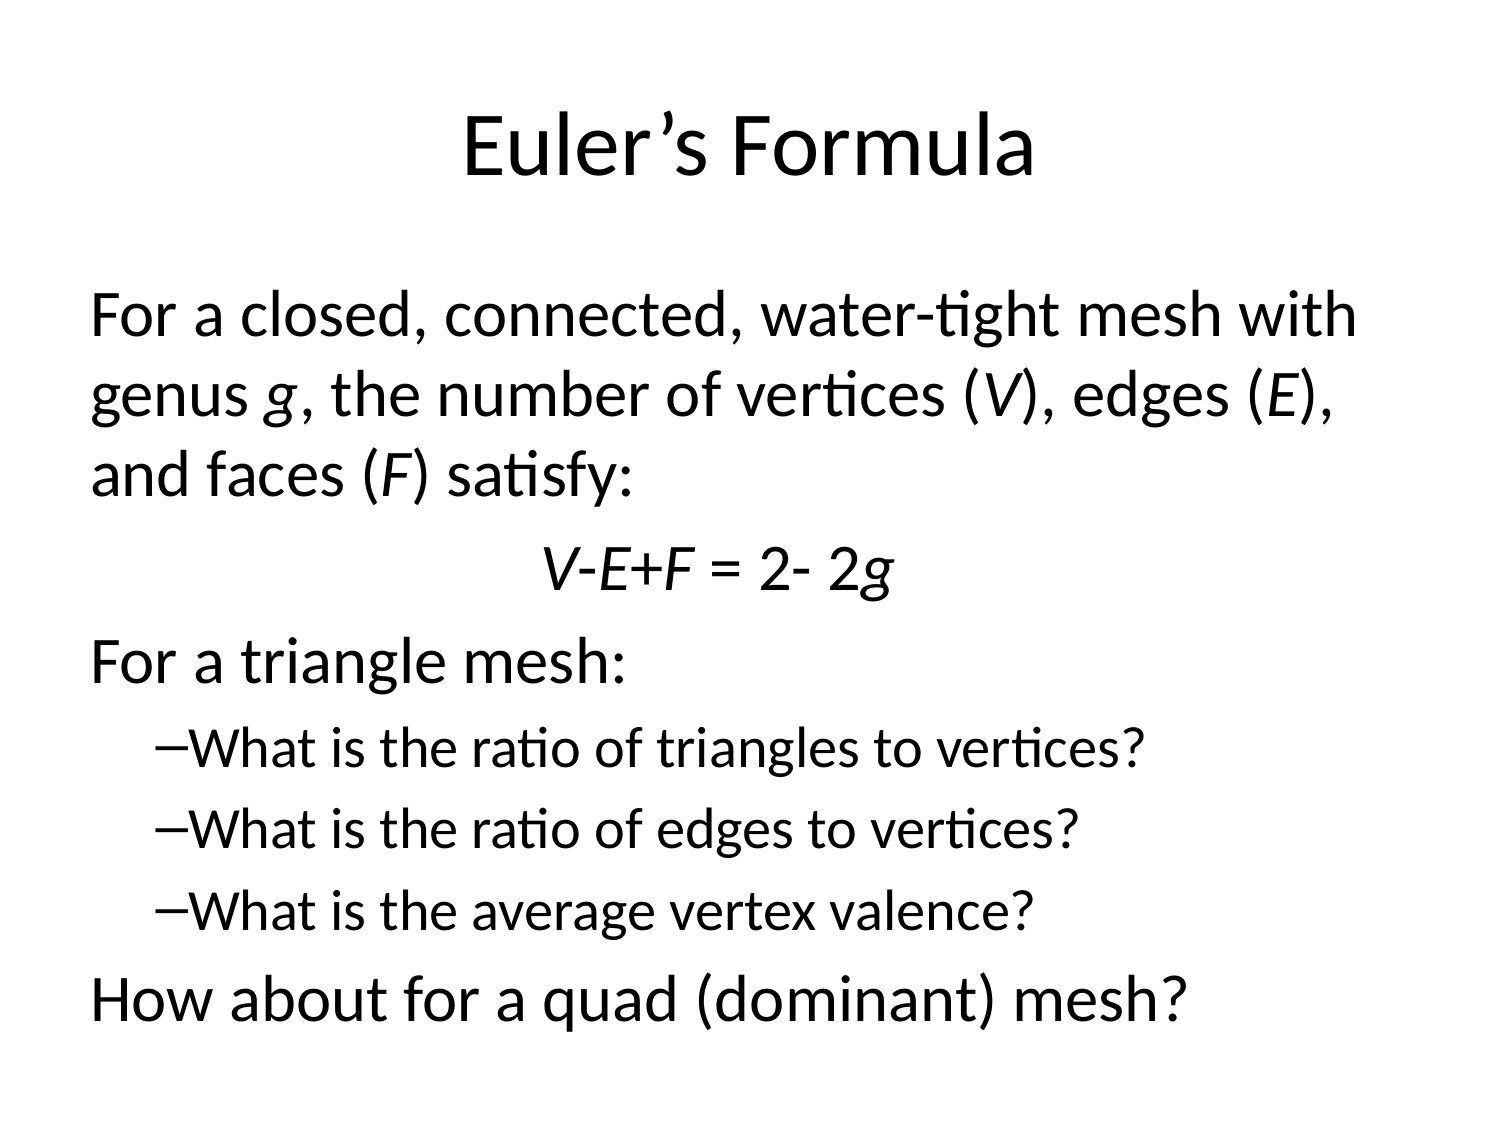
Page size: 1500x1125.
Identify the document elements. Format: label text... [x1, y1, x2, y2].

list For a closed, connected, water-tight mesh with genus g, the number of vertices (V), edges (E), and faces (F) satisfy: V-E+F = 2- 2g For a triangle mesh: What is the ratio of triangles to vertices? What is the ratio of edges to vertices? What is the average vertex valence? How about for a quad (dominant) mesh? [75, 262, 1425, 1125]
title Euler’s Formula [75, 45, 1425, 233]
